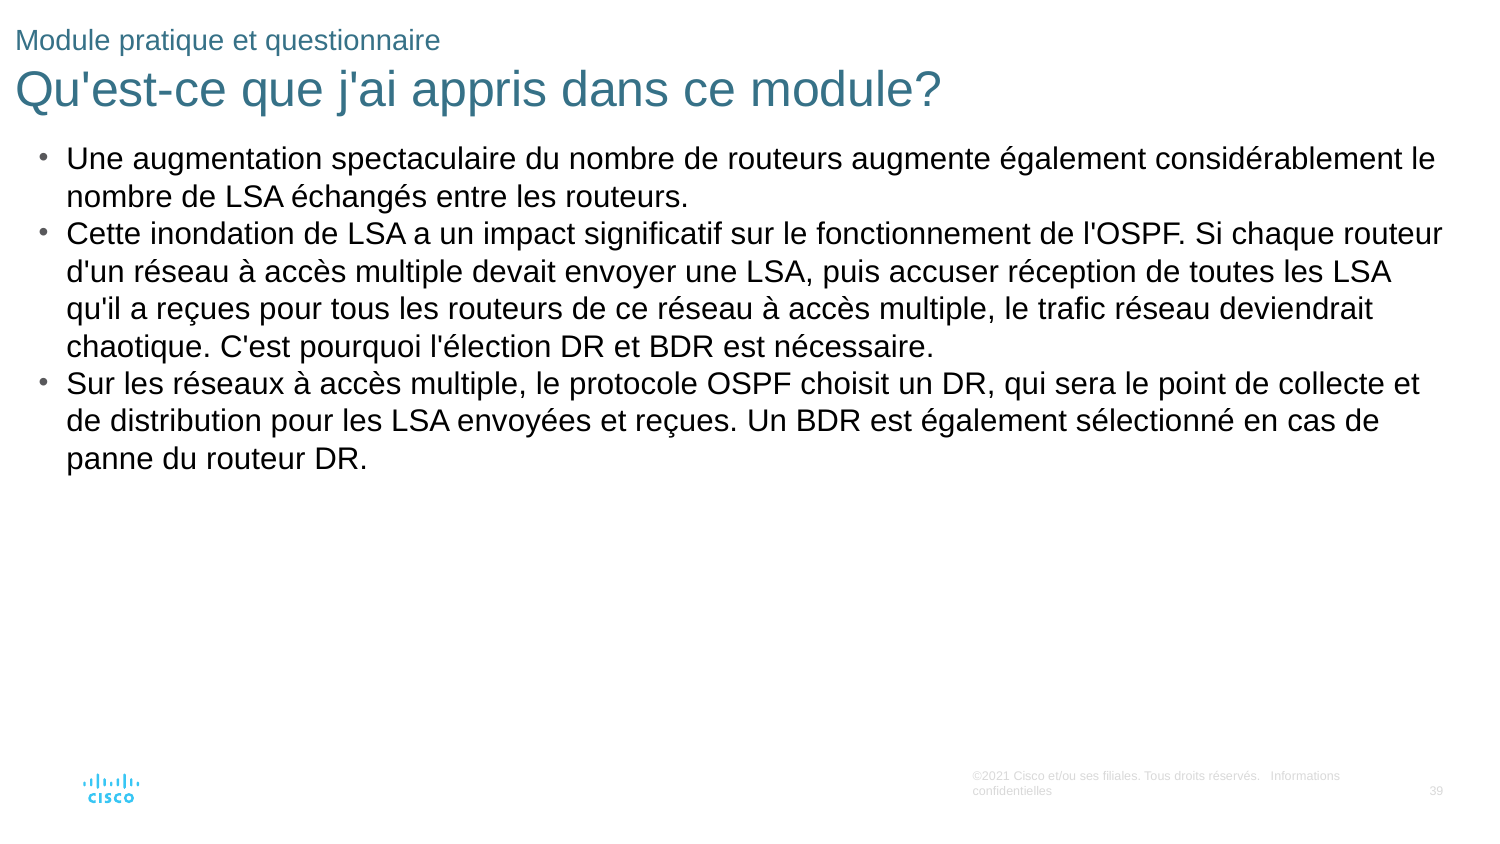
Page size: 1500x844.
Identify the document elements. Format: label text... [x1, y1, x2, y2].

list Une augmentation spectaculaire du nombre de routeurs augmente également considérablement le nombre de LSA échangés entre les routeurs. Cette inondation de LSA a un impact significatif sur le fonctionnement de l'OSPF. Si chaque routeur d'un réseau à accès multiple devait envoyer une LSA, puis accuser réception de toutes les LSA qu'il a reçues pour tous les routeurs de ce réseau à accès multiple, le trafic réseau deviendrait chaotique. C'est pourquoi l'élection DR et BDR est nécessaire. Sur les réseaux à accès multiple, le protocole OSPF choisit un DR, qui sera le point de collecte et de distribution pour les LSA envoyées et reçues. Un BDR est également sélectionné en cas de panne du routeur DR. [23, 131, 1476, 813]
title Module pratique et questionnaire Qu'est-ce que j'ai appris dans ce module? [0, 6, 1500, 131]
